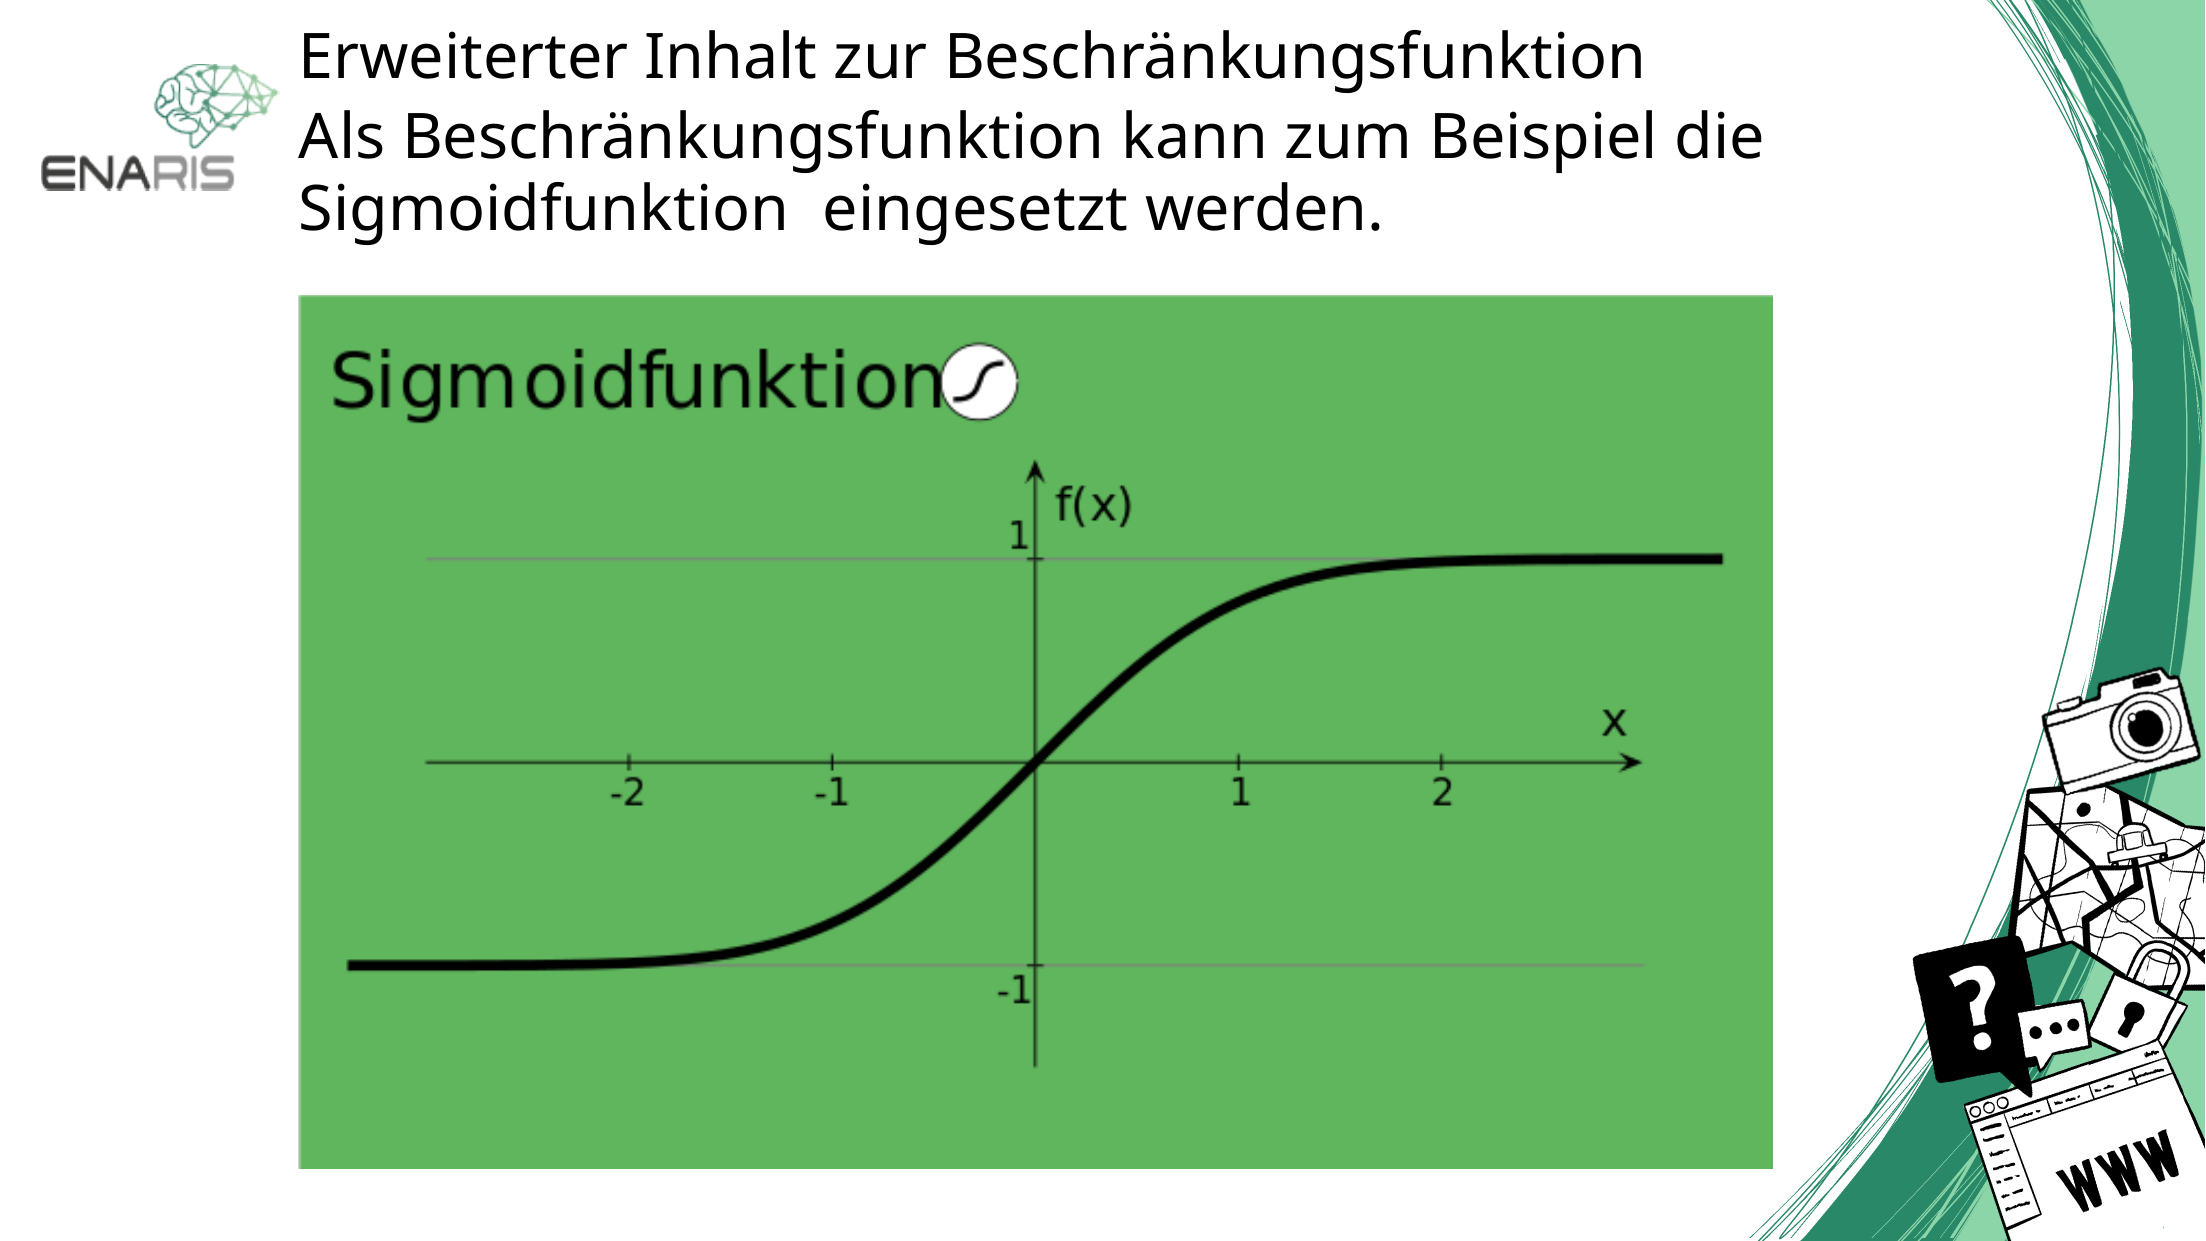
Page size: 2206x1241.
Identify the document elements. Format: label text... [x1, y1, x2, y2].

picture [295, 0, 2205, 1241]
picture [41, 64, 280, 191]
text_box Erweiterter Inhalt zur Beschränkungsfunktion Als Beschränkungsfunktion kann zum Beispiel die Sigmoidfunktion eingesetzt werden. [295, 10, 1899, 244]
